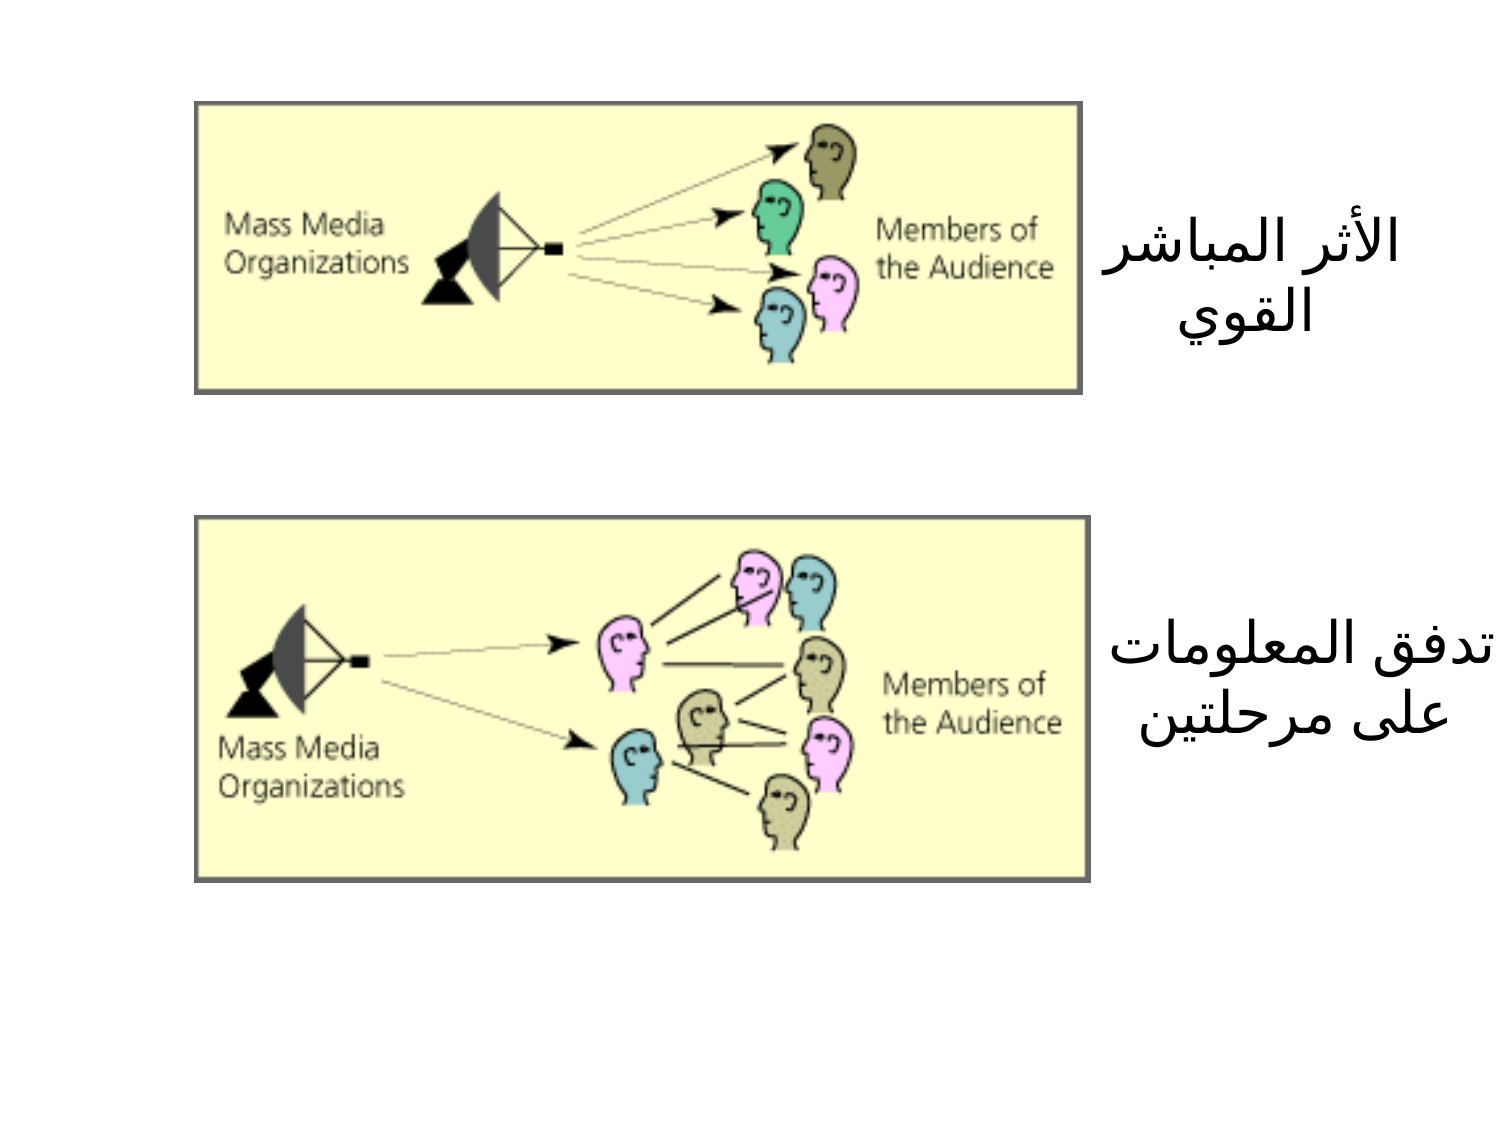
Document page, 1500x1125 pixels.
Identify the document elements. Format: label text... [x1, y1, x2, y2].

text_box تدفق المعلومات على مرحلتين [1095, 597, 1500, 753]
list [194, 101, 1083, 396]
picture [194, 514, 1091, 883]
text_box الأثر المباشر القوي [1087, 196, 1417, 351]
